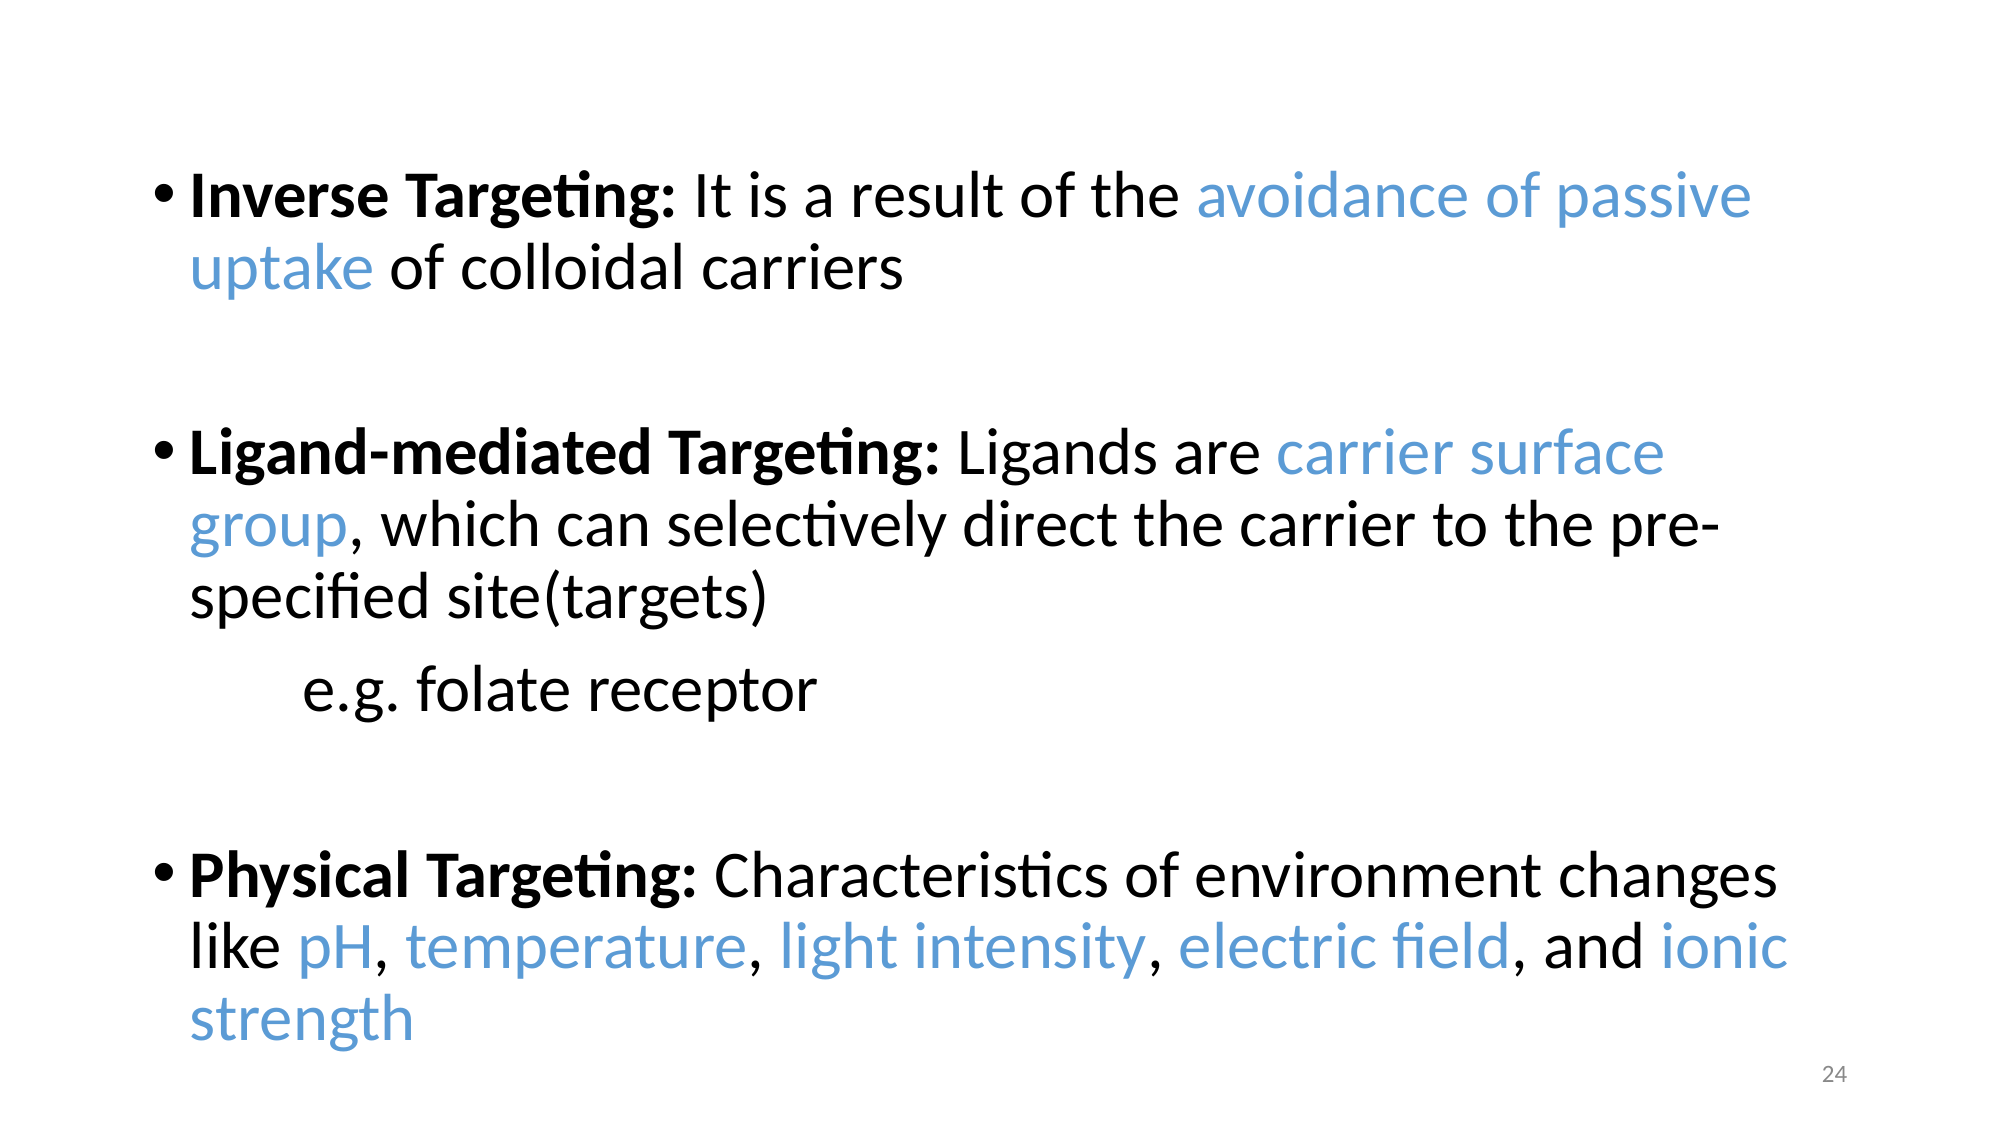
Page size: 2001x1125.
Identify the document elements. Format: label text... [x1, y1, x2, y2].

slide_number 24 [1412, 1042, 1863, 1103]
list Inverse Targeting: It is a result of the avoidance of passive uptake of colloidal carriers Ligand-mediated Targeting: Ligands are carrier surface group, which can selectively direct the carrier to the pre-specified site(targets) e.g. folate receptor Physical Targeting: Characteristics of environment changes like pH, temperature, light intensity, electric field, and ionic strength [137, 152, 1863, 1014]
